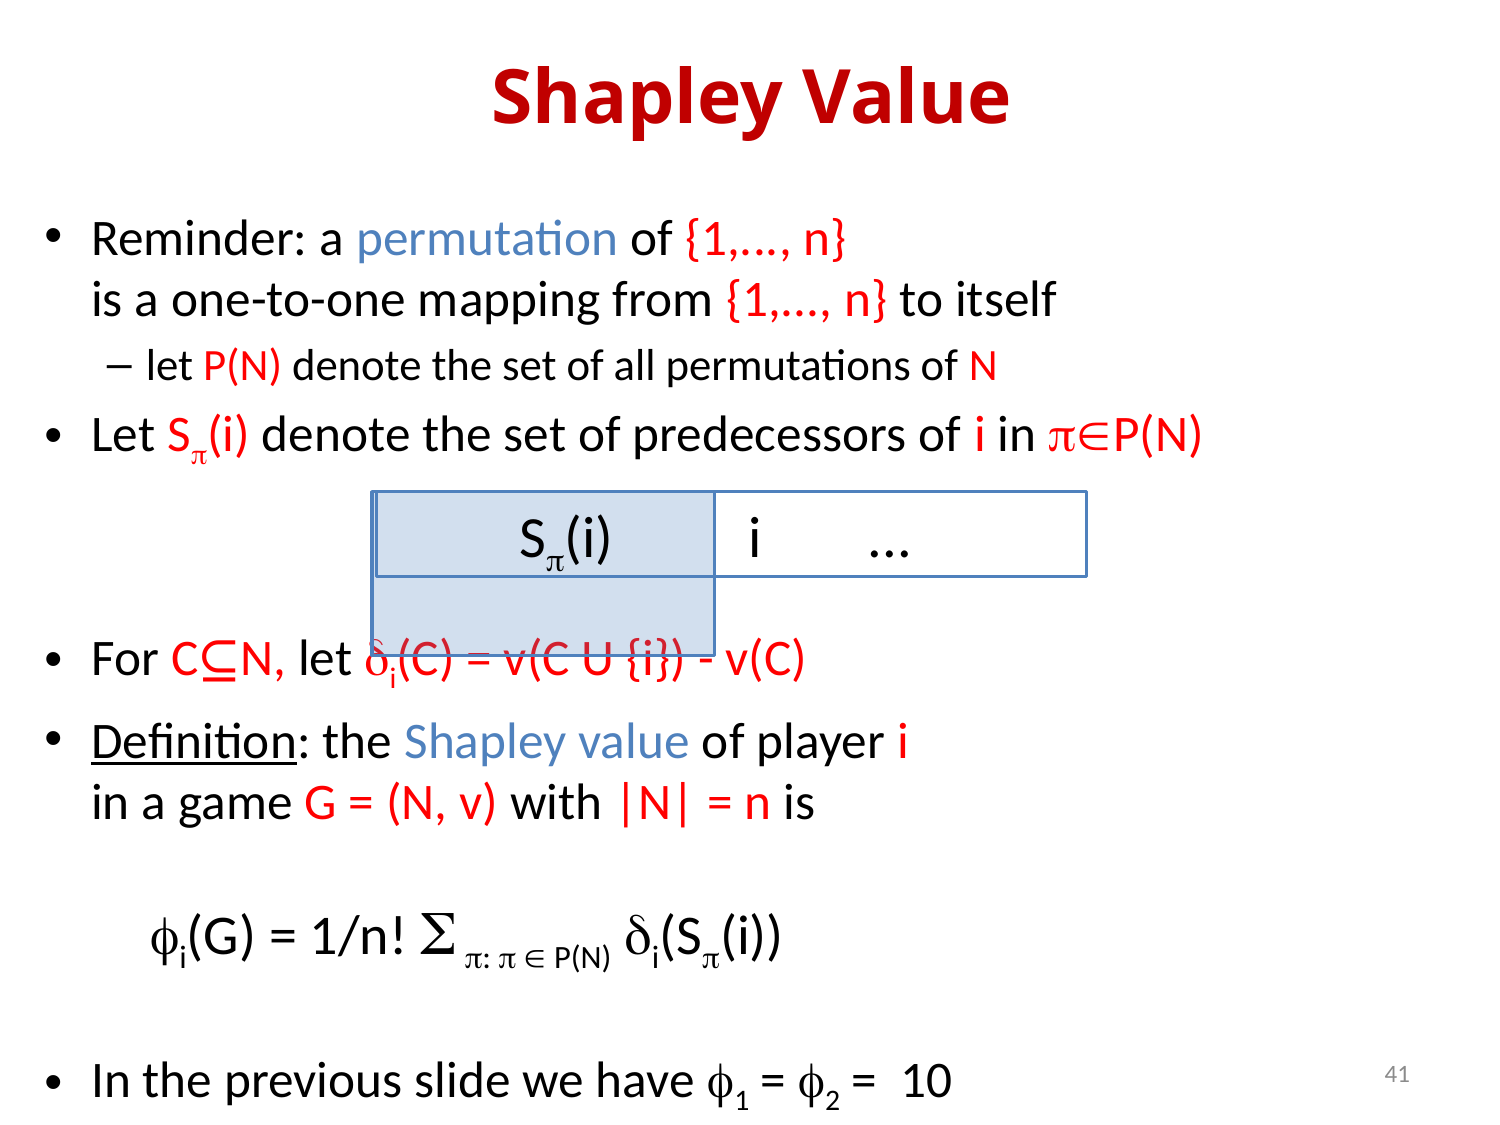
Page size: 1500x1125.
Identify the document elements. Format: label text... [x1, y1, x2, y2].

list Reminder: a permutation of {1,..., n} is a one-to-one mapping from {1,..., n} to itself let P(N) denote the set of all permutations of N Let Sp(i) denote the set of predecessors of i in pP(N) For C⊆N, let di(C) = v(C U {i}) - v(C) Definition: the Shapley value of player i in a game G = (N, v) with |N| = n is fi(G) = 1/n! S p: p  P(N) di(Sp(i)) In the previous slide we have f1 = f2 = 10 [29, 196, 1471, 1125]
slide_number 41 [1074, 1042, 1425, 1103]
text_box [374, 583, 713, 654]
title Shapley Value [76, 0, 1427, 188]
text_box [371, 491, 1092, 578]
